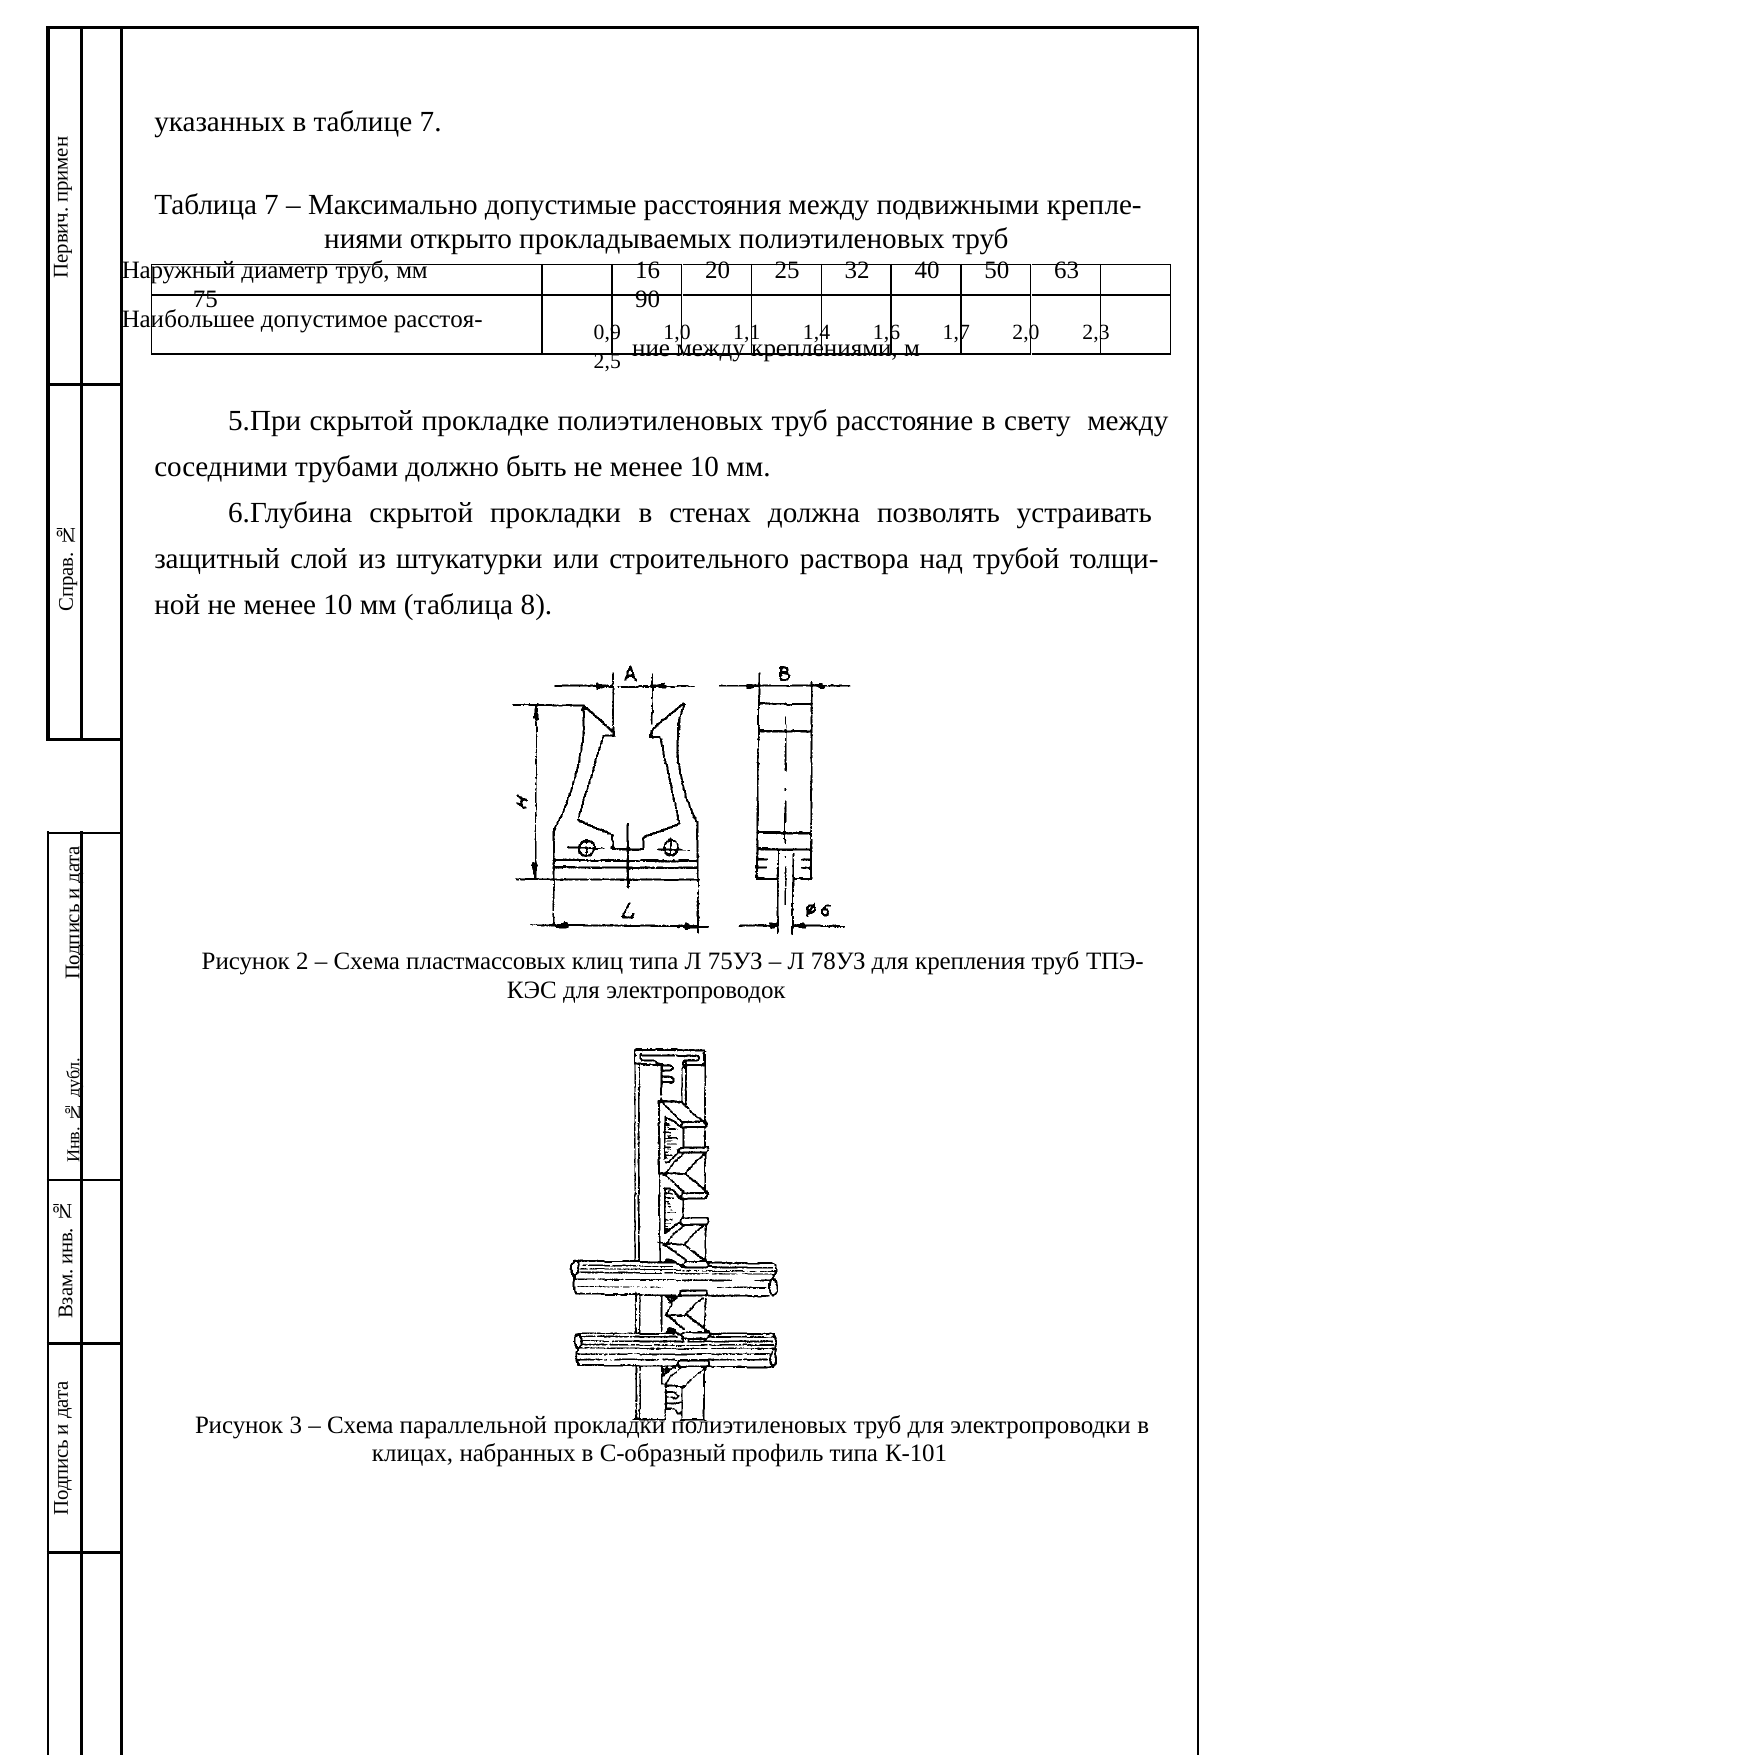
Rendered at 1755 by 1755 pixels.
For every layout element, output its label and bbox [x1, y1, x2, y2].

table_cell [83, 834, 120, 1179]
table_cell [49, 834, 80, 1179]
table_header [50, 29, 80, 383]
table_cell [48, 741, 120, 832]
table_cell [83, 1554, 120, 1755]
table_cell [83, 1181, 120, 1342]
table_cell [50, 386, 80, 738]
table_cell [83, 1345, 120, 1551]
table_cell [49, 1181, 80, 1342]
table_header [123, 29, 1197, 1755]
table_cell [49, 1554, 80, 1755]
table_header [83, 29, 120, 383]
table_cell [49, 1345, 80, 1551]
table_cell [83, 386, 120, 738]
